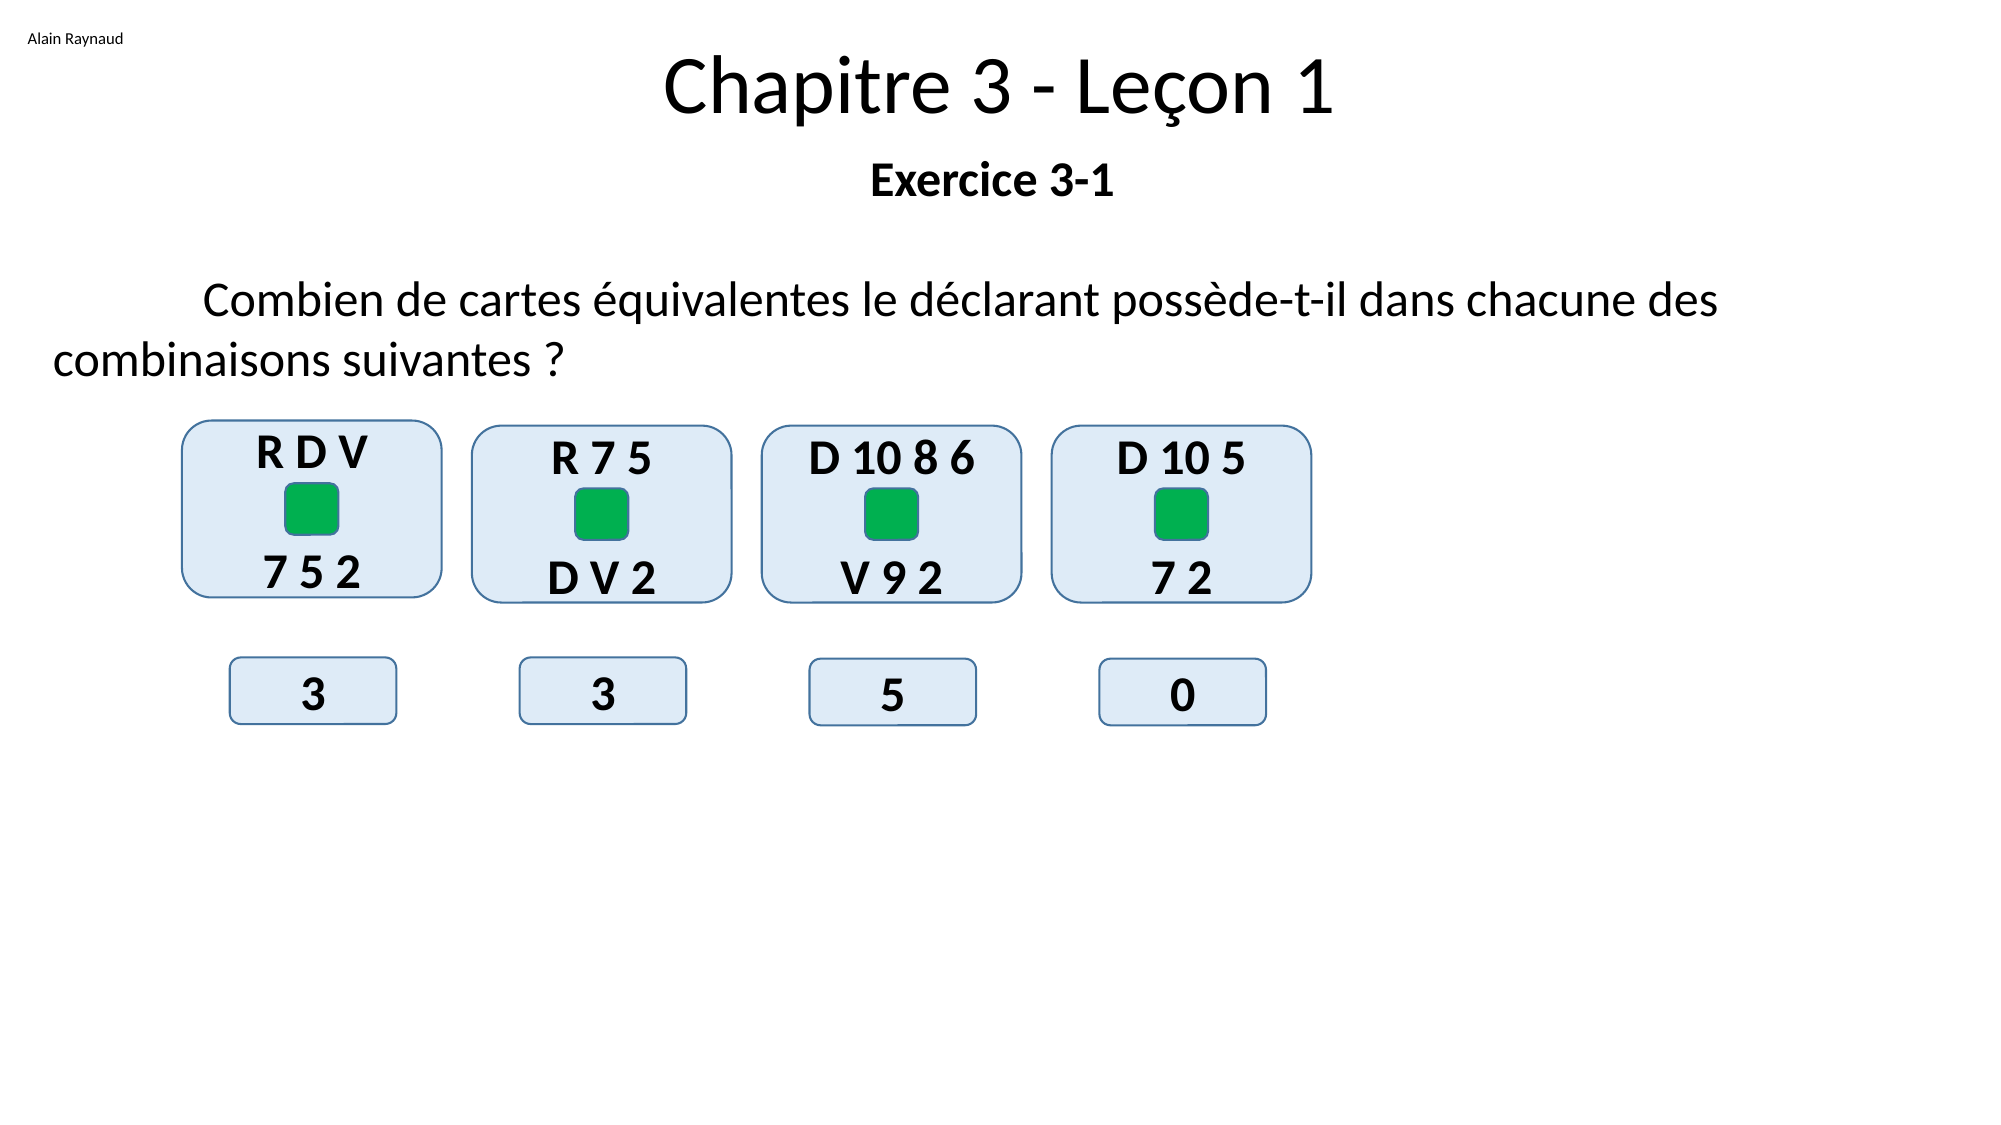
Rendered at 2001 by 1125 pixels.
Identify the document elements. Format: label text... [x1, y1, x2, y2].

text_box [471, 425, 732, 603]
text_box 0 [1098, 657, 1268, 727]
text_box Alain Raynaud [12, 20, 147, 56]
subtitle Exercice 3-1 Combien de cartes équivalentes le déclarant possède-t-il dans chacune des combinaisons suivantes ? [37, 139, 1948, 1088]
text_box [761, 425, 1022, 603]
text_box 3 [518, 656, 688, 726]
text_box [1051, 425, 1312, 603]
title Chapitre 3 - Leçon 1 [249, 38, 1750, 139]
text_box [181, 420, 442, 598]
text_box 5 [808, 657, 978, 727]
text_box 3 [228, 656, 398, 726]
